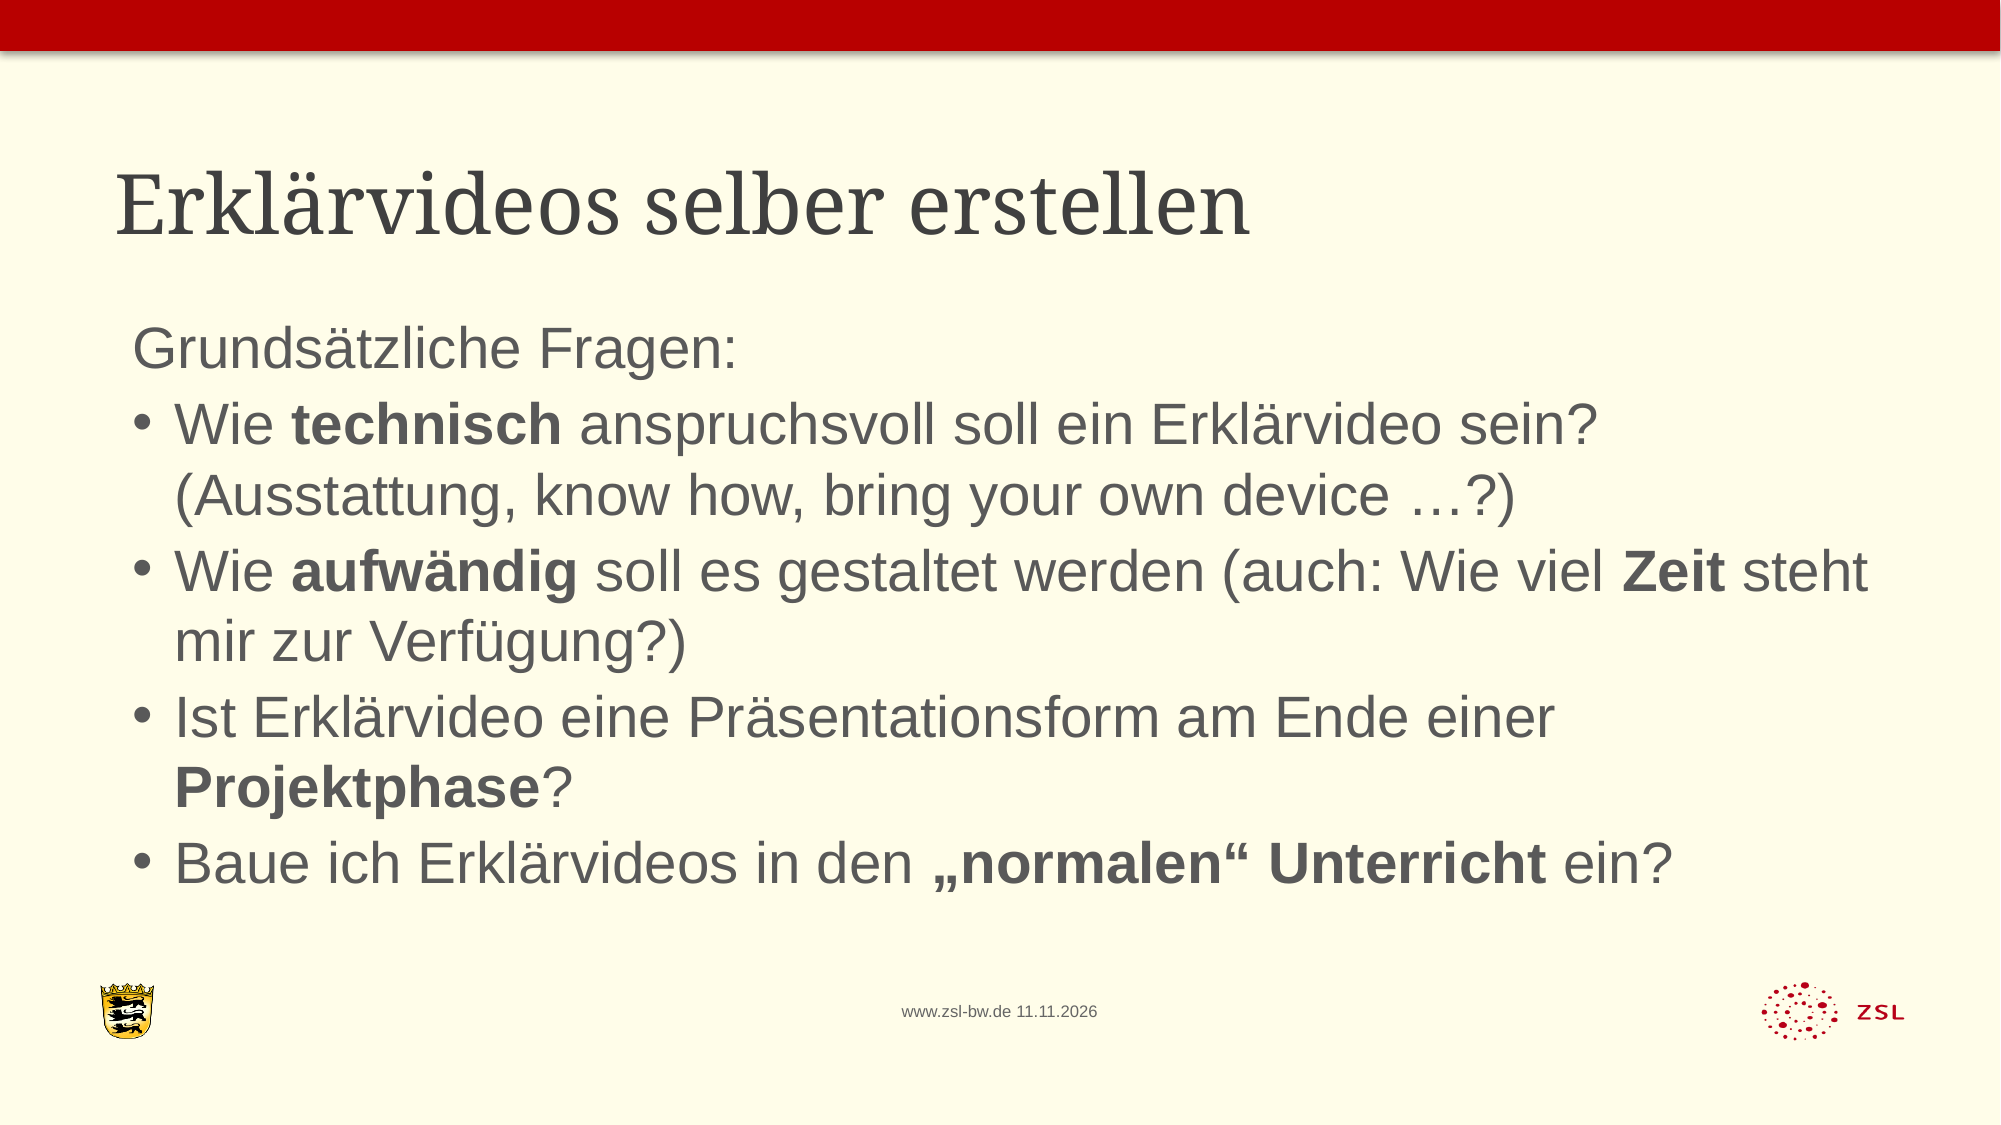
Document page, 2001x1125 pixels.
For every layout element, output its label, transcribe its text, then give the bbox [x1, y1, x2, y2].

list Grundsätzliche Fragen: Wie technisch anspruchsvoll soll ein Erklärvideo sein? (Ausstattung, know how, bring your own device …?) Wie aufwändig soll es gestaltet werden (auch: Wie viel Zeit steht mir zur Verfügung?) Ist Erklärvideo eine Präsentationsform am Ende einer Projektphase? Baue ich Erklärvideos in den „normalen“ Unterricht ein? [99, 302, 1900, 965]
picture [98, 981, 156, 1041]
picture [1760, 981, 1905, 1041]
title Erklärvideos selber erstellen [99, 113, 1900, 289]
